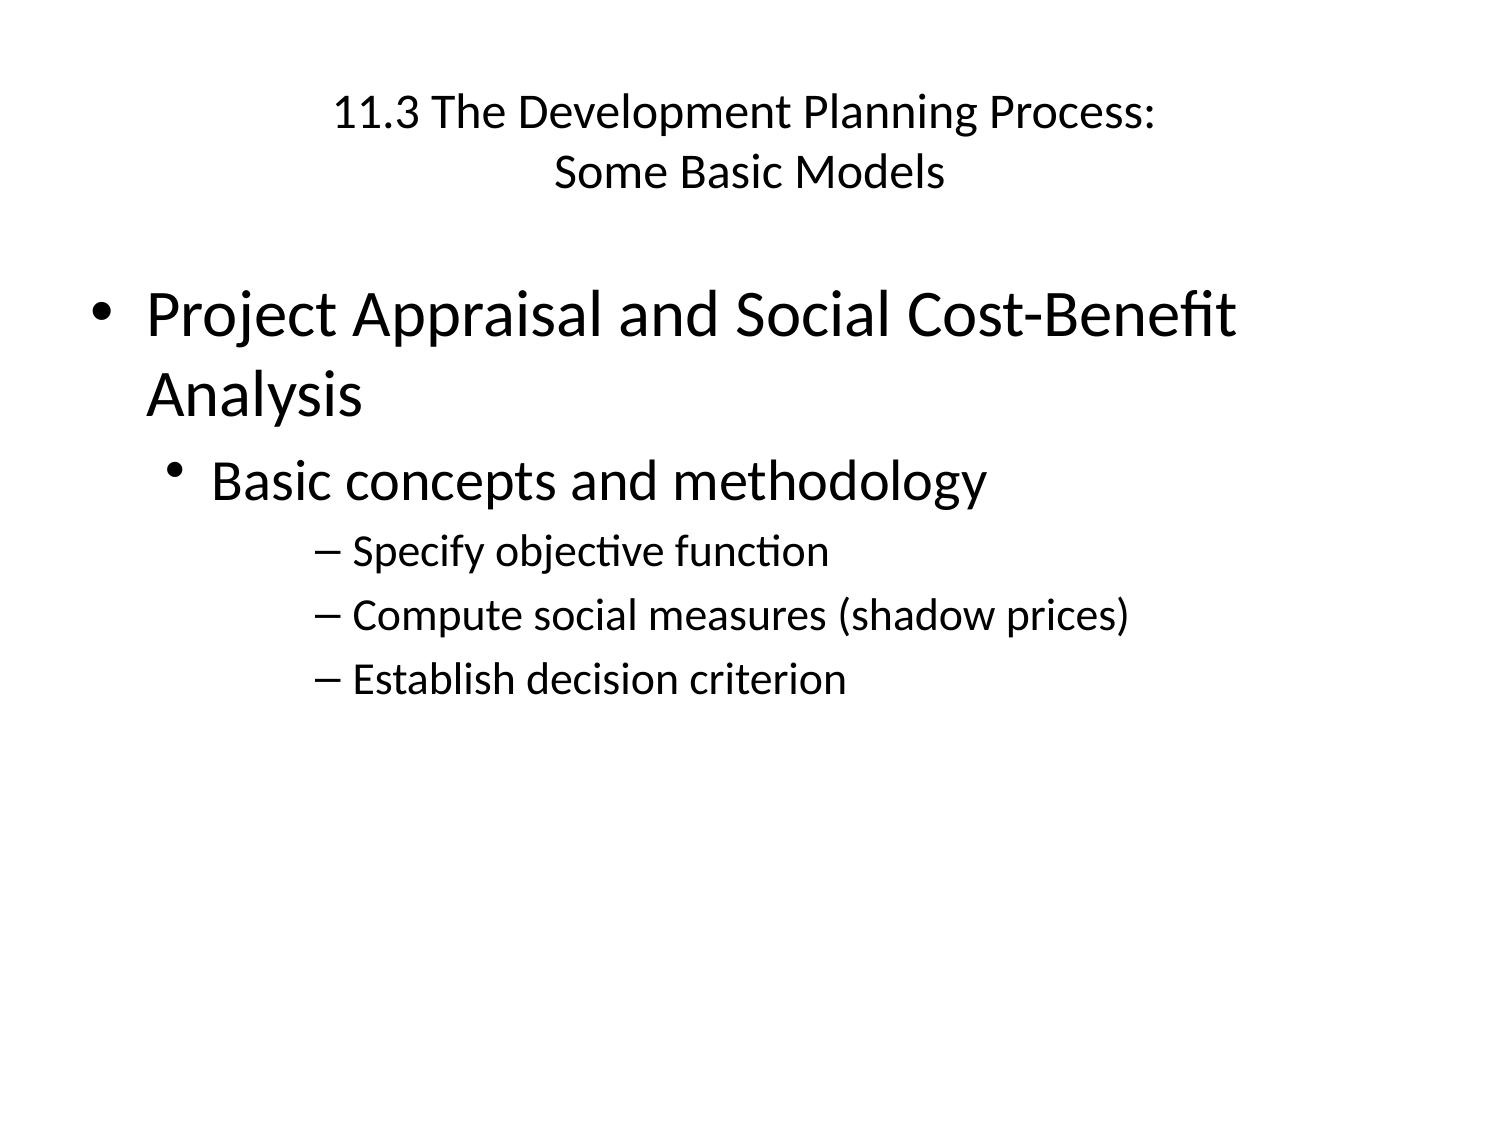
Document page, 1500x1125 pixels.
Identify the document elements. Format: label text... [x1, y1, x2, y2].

list Project Appraisal and Social Cost-Benefit Analysis Basic concepts and methodology Specify objective function Compute social measures (shadow prices) Establish decision criterion [75, 262, 1425, 1005]
title 11.3 The Development Planning Process: Some Basic Models [75, 45, 1425, 233]
